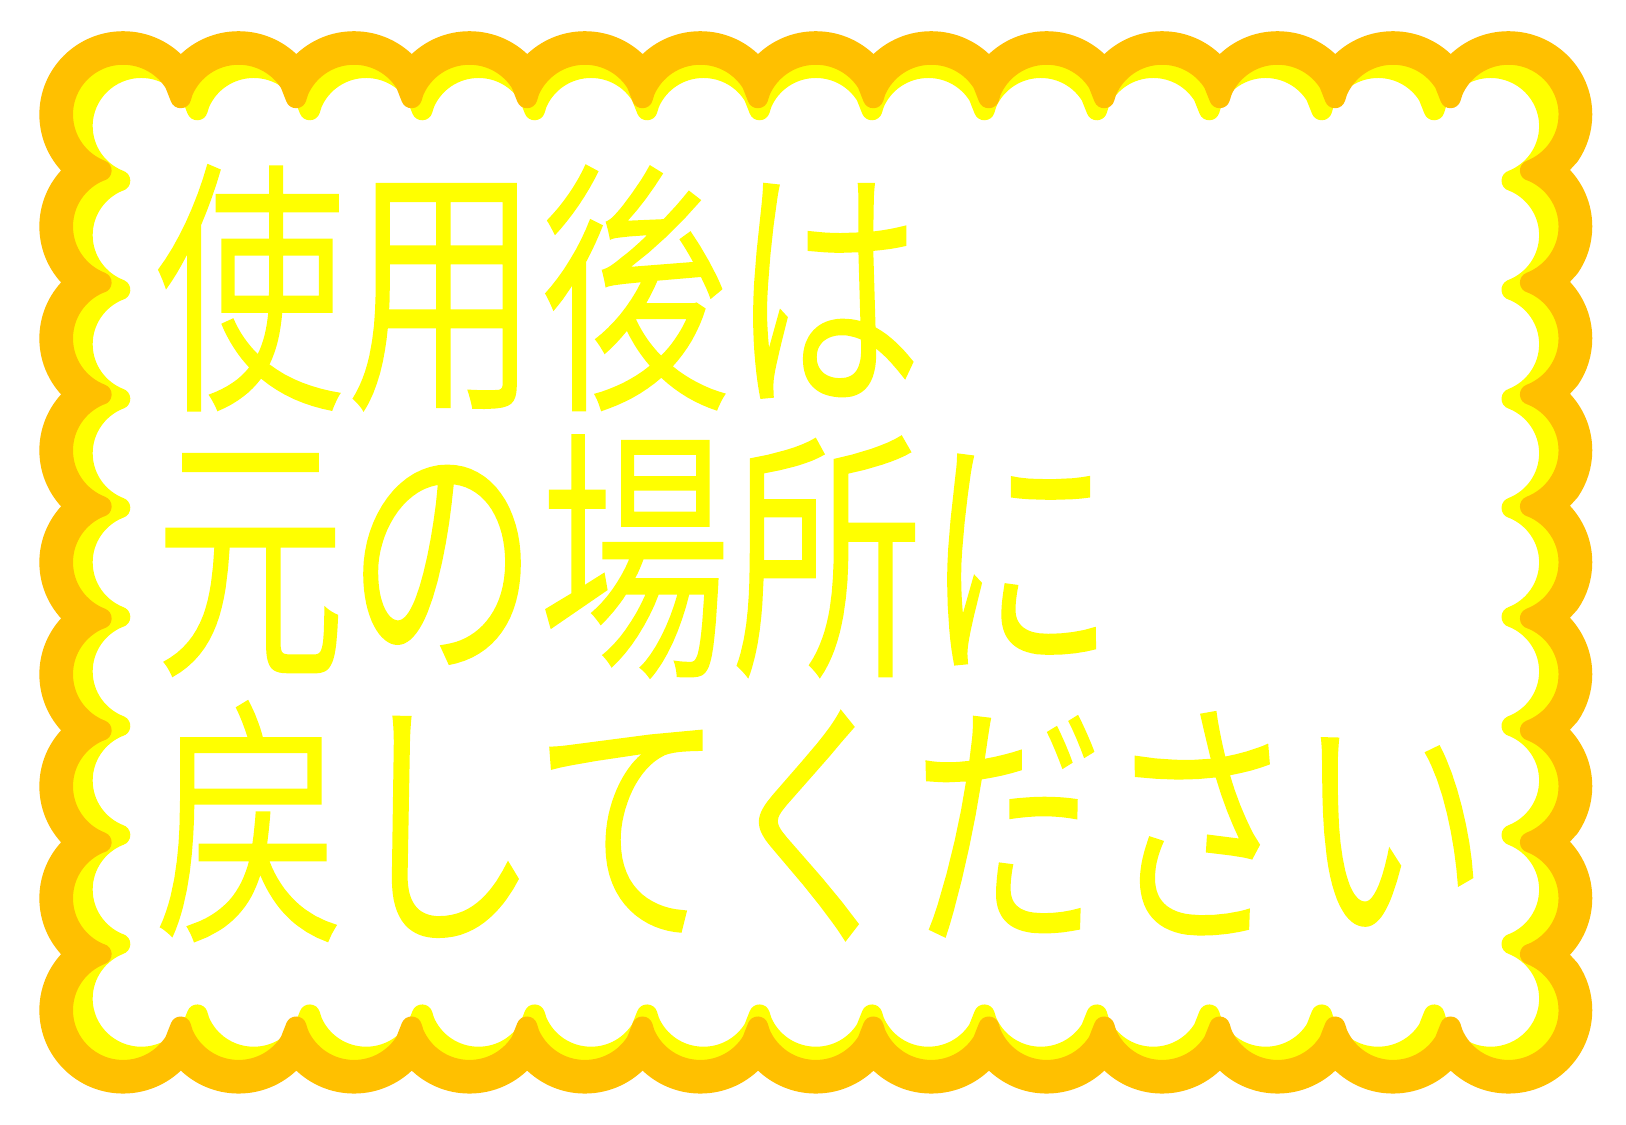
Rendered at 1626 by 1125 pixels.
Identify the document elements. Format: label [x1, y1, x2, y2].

text_box [294, 0, 1337, 1125]
